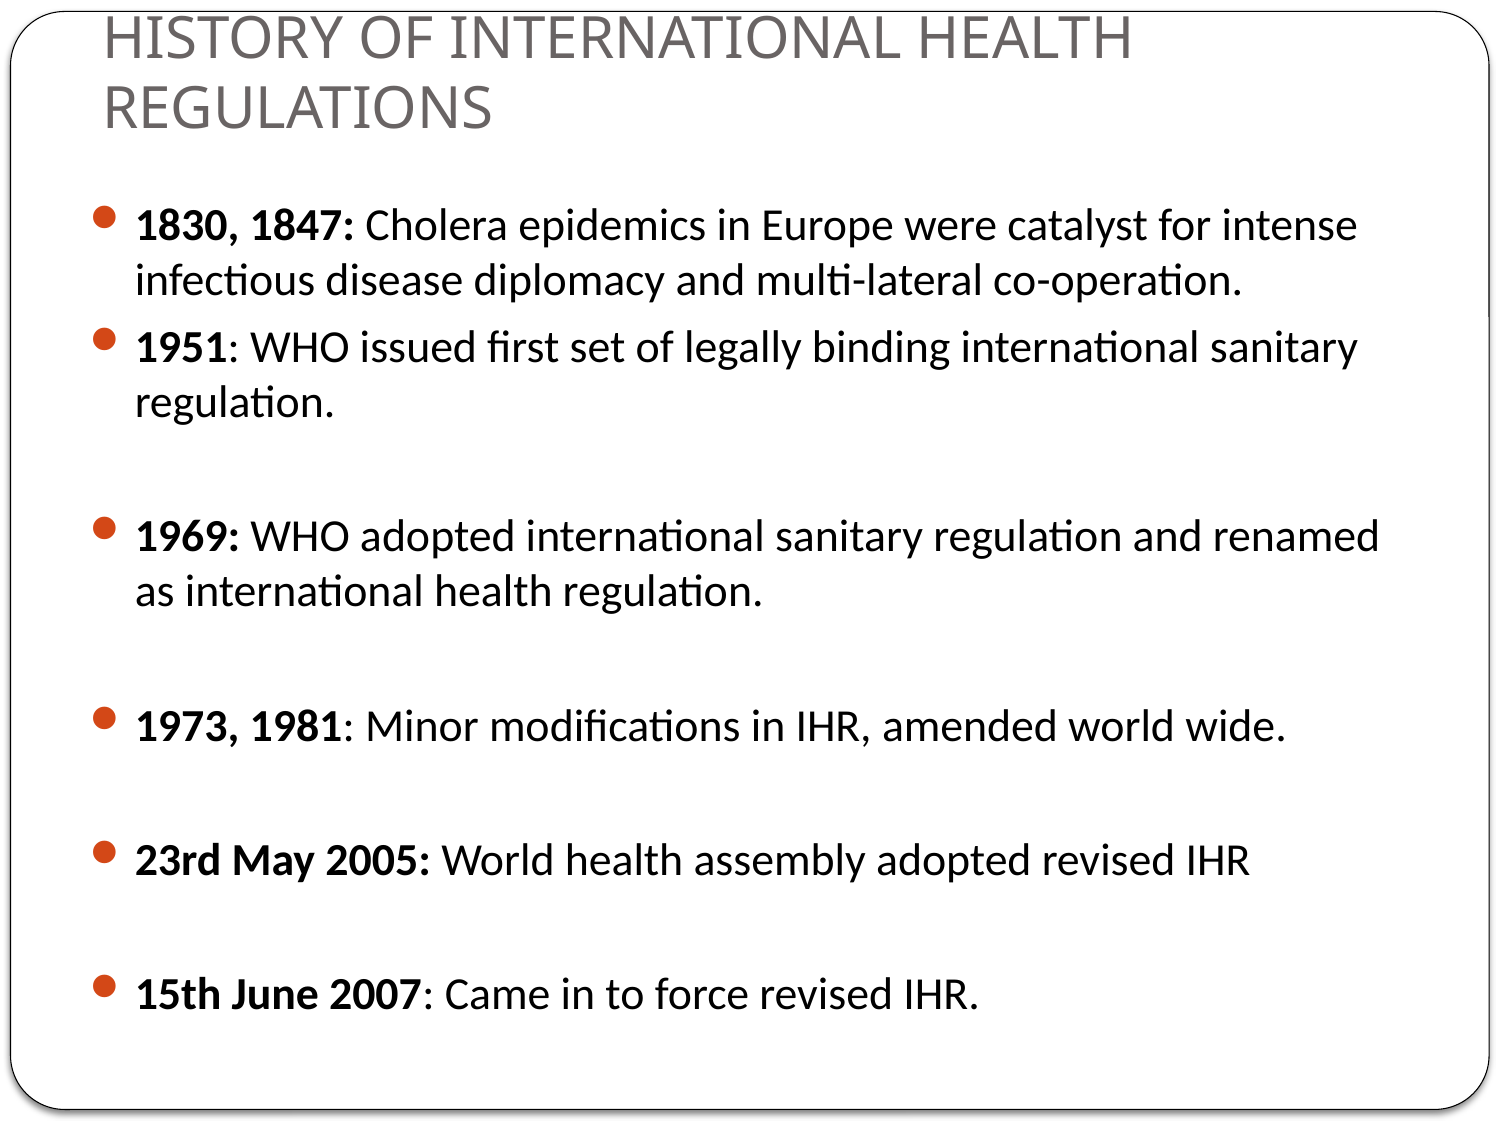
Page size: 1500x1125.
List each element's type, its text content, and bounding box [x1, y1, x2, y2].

title HISTORY OF INTERNATIONAL HEALTH REGULATIONS [87, 0, 1438, 225]
list 1830, 1847: Cholera epidemics in Europe were catalyst for intense infectious disease diplomacy and multi-lateral co-operation. 1951: WHO issued first set of legally binding international sanitary regulation. 1969: WHO adopted international sanitary regulation and renamed as international health regulation. 1973, 1981: Minor modifications in IHR, amended world wide. 23rd May 2005: World health assembly adopted revised IHR 15th June 2007: Came in to force revised IHR. [75, 187, 1425, 1005]
